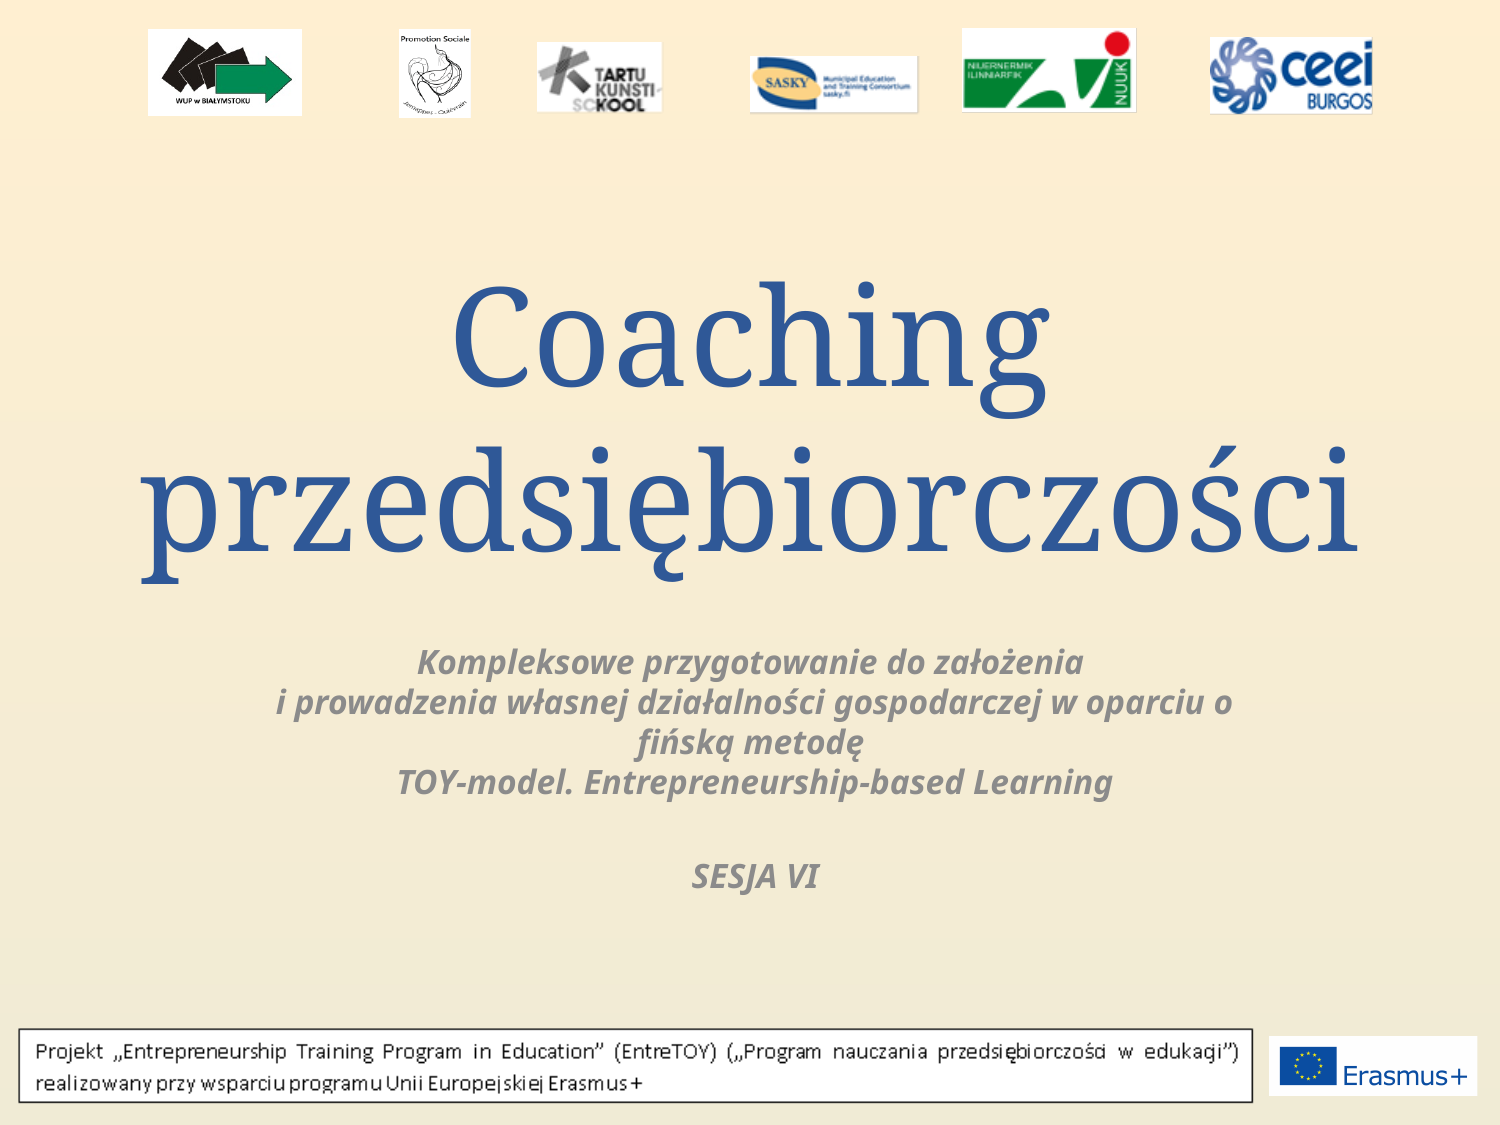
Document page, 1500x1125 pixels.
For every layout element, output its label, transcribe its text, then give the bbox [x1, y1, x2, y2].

subtitle Kompleksowe przygotowanie do założenia i prowadzenia własnej działalności gospodarczej w oparciu o fińską metodę TOY-model. Entrepreneurship-based Learning SESJA VI [230, 633, 1281, 906]
title Coaching przedsiębiorczości [112, 99, 1388, 587]
picture [17, 1027, 1255, 1105]
picture [1210, 37, 1374, 99]
picture [399, 29, 471, 99]
picture [962, 28, 1140, 99]
picture [537, 42, 668, 99]
picture [750, 56, 921, 99]
picture [148, 29, 302, 116]
